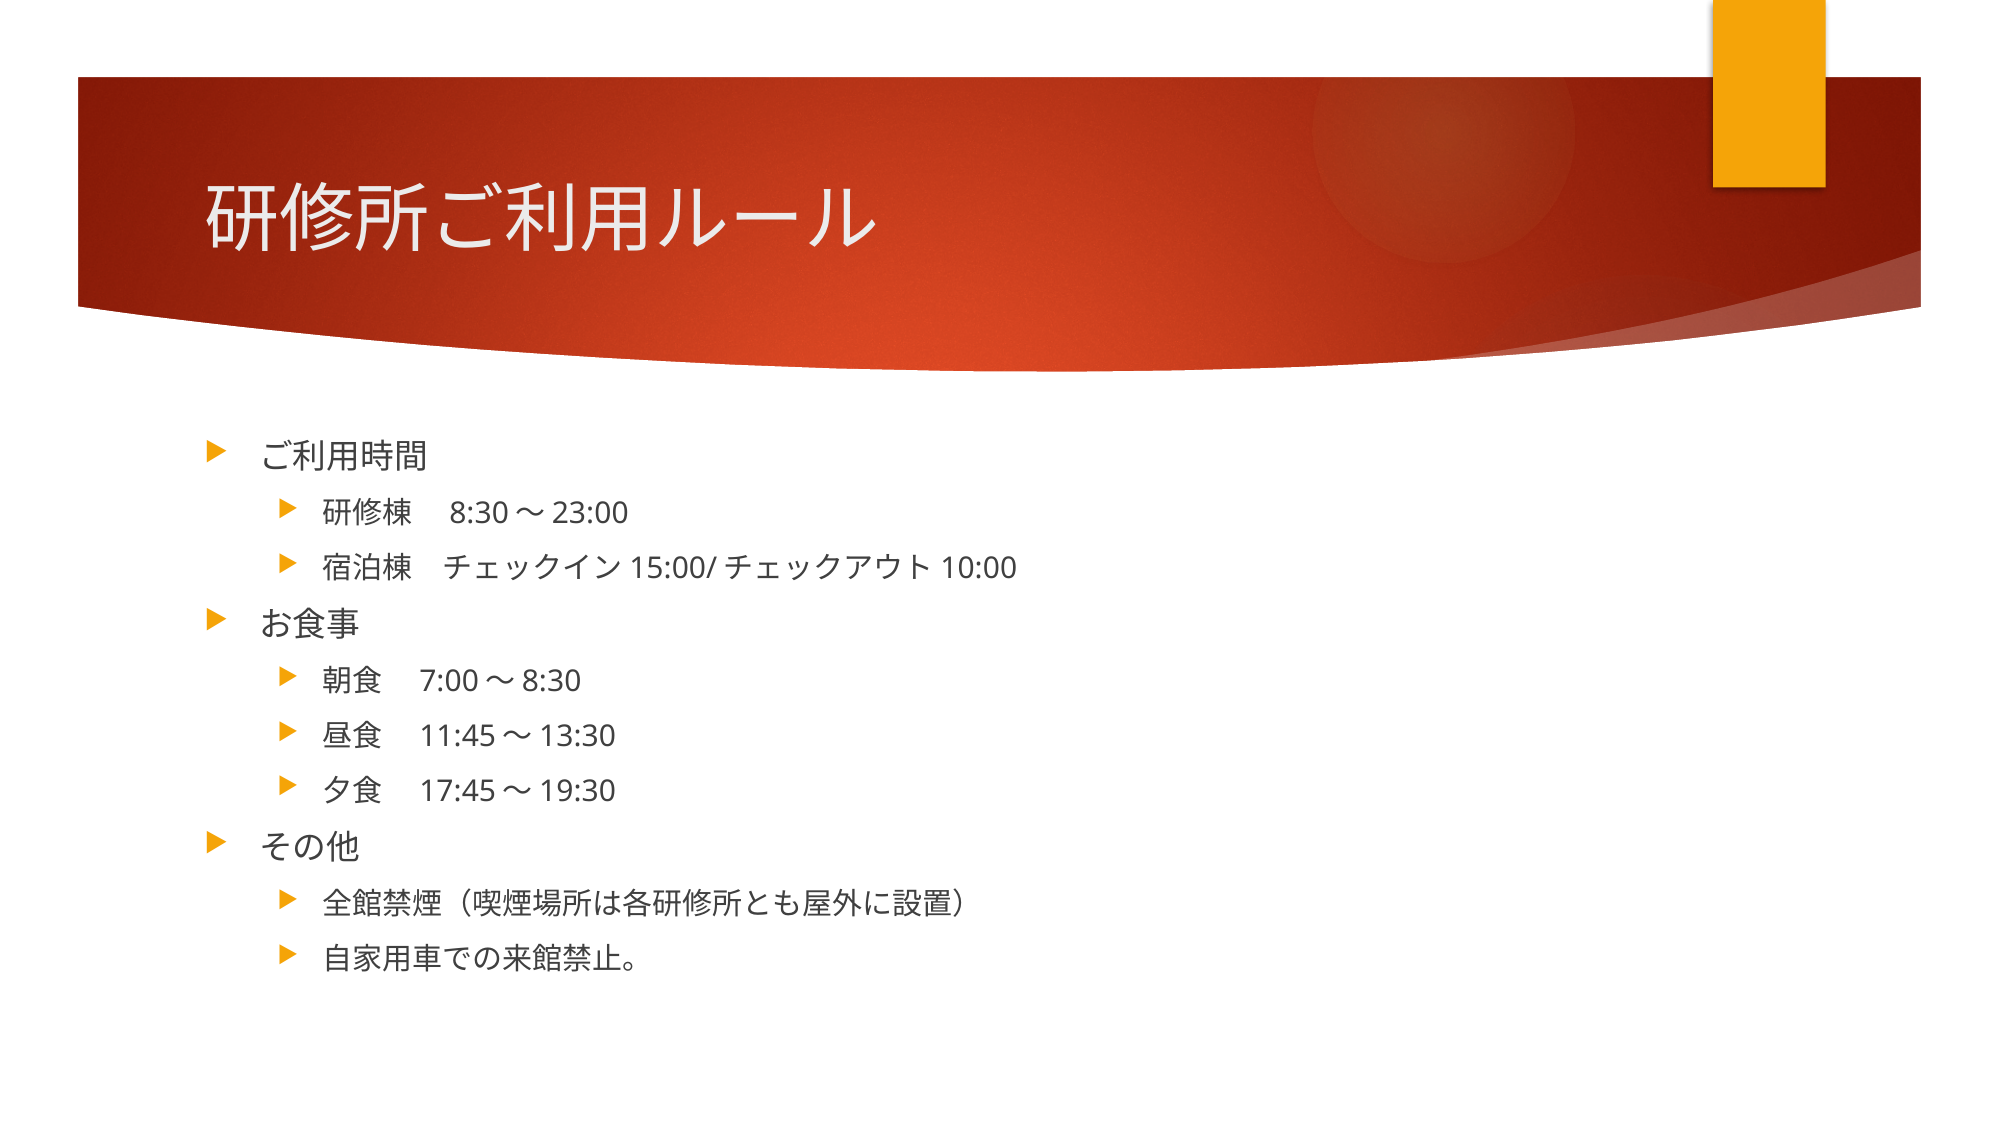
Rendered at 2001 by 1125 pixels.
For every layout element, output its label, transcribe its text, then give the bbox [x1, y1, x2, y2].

list ご利用時間 研修棟 8:30～23:00 宿泊棟 チェックイン15:00/チェックアウト10:00 お食事 朝食 7:00～8:30 昼食 11:45～13:30 夕食 17:45～19:30 その他 全館禁煙（喫煙場所は各研修所とも屋外に設置） 自家用車での来館禁止。 [189, 427, 1627, 988]
title 研修所ご利用ルール [189, 155, 1627, 275]
